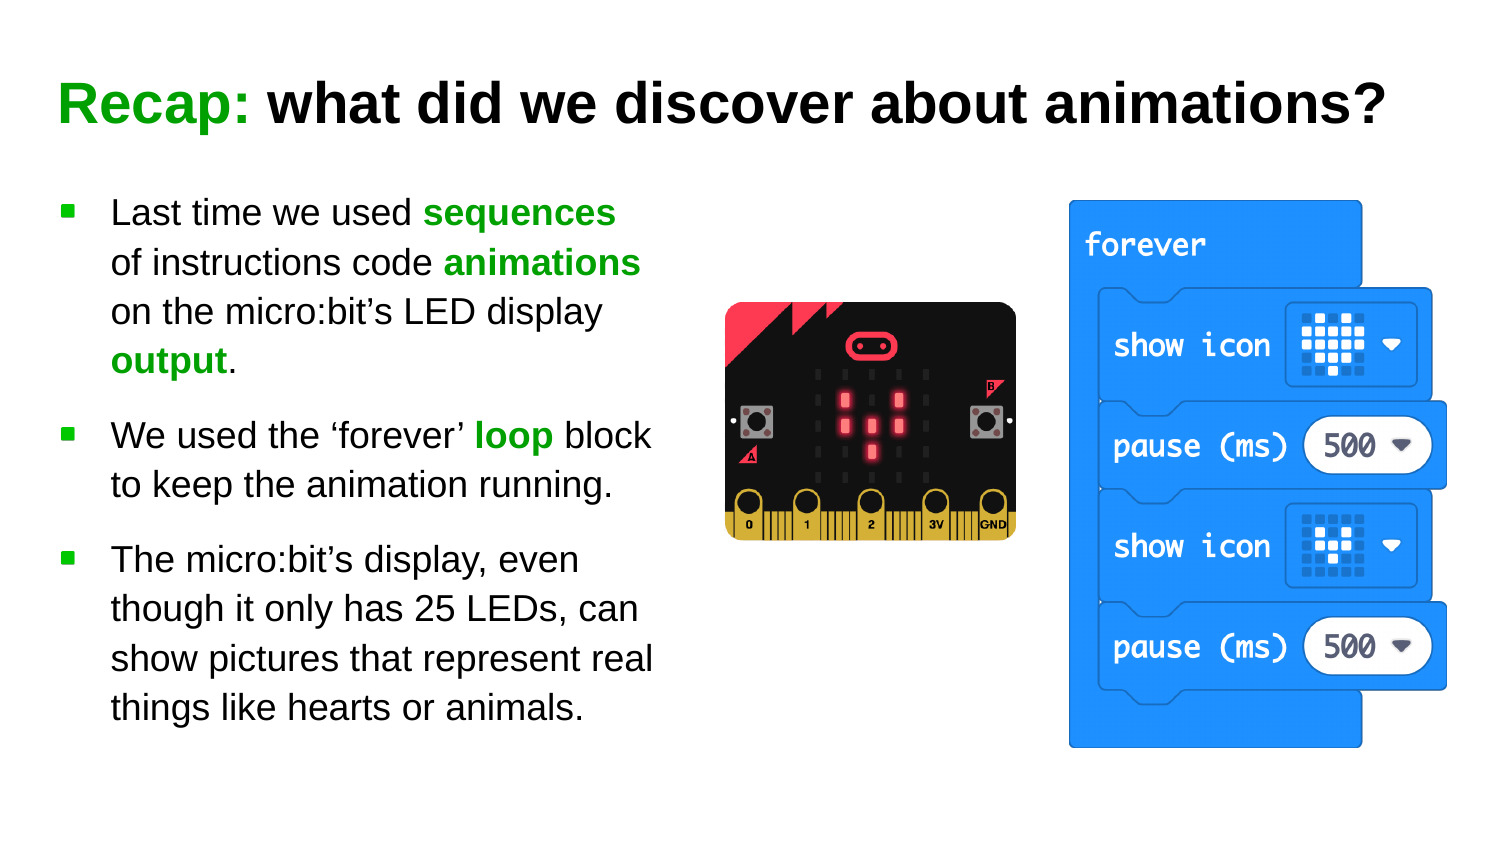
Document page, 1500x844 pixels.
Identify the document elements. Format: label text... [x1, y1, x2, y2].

picture [54, 544, 81, 571]
picture [724, 302, 1016, 541]
title Recap: what did we discover about animations? [38, 35, 1417, 236]
list Last time we used sequences of instructions code animations on the micro:bit’s LED display output. We used the ‘forever’ loop block to keep the animation running. The micro:bit’s display, even though it only has 25 LEDs, can show pictures that represent real things like hearts or animals. [38, 176, 670, 736]
picture [54, 420, 81, 447]
picture [54, 197, 81, 224]
picture [1069, 200, 1447, 748]
